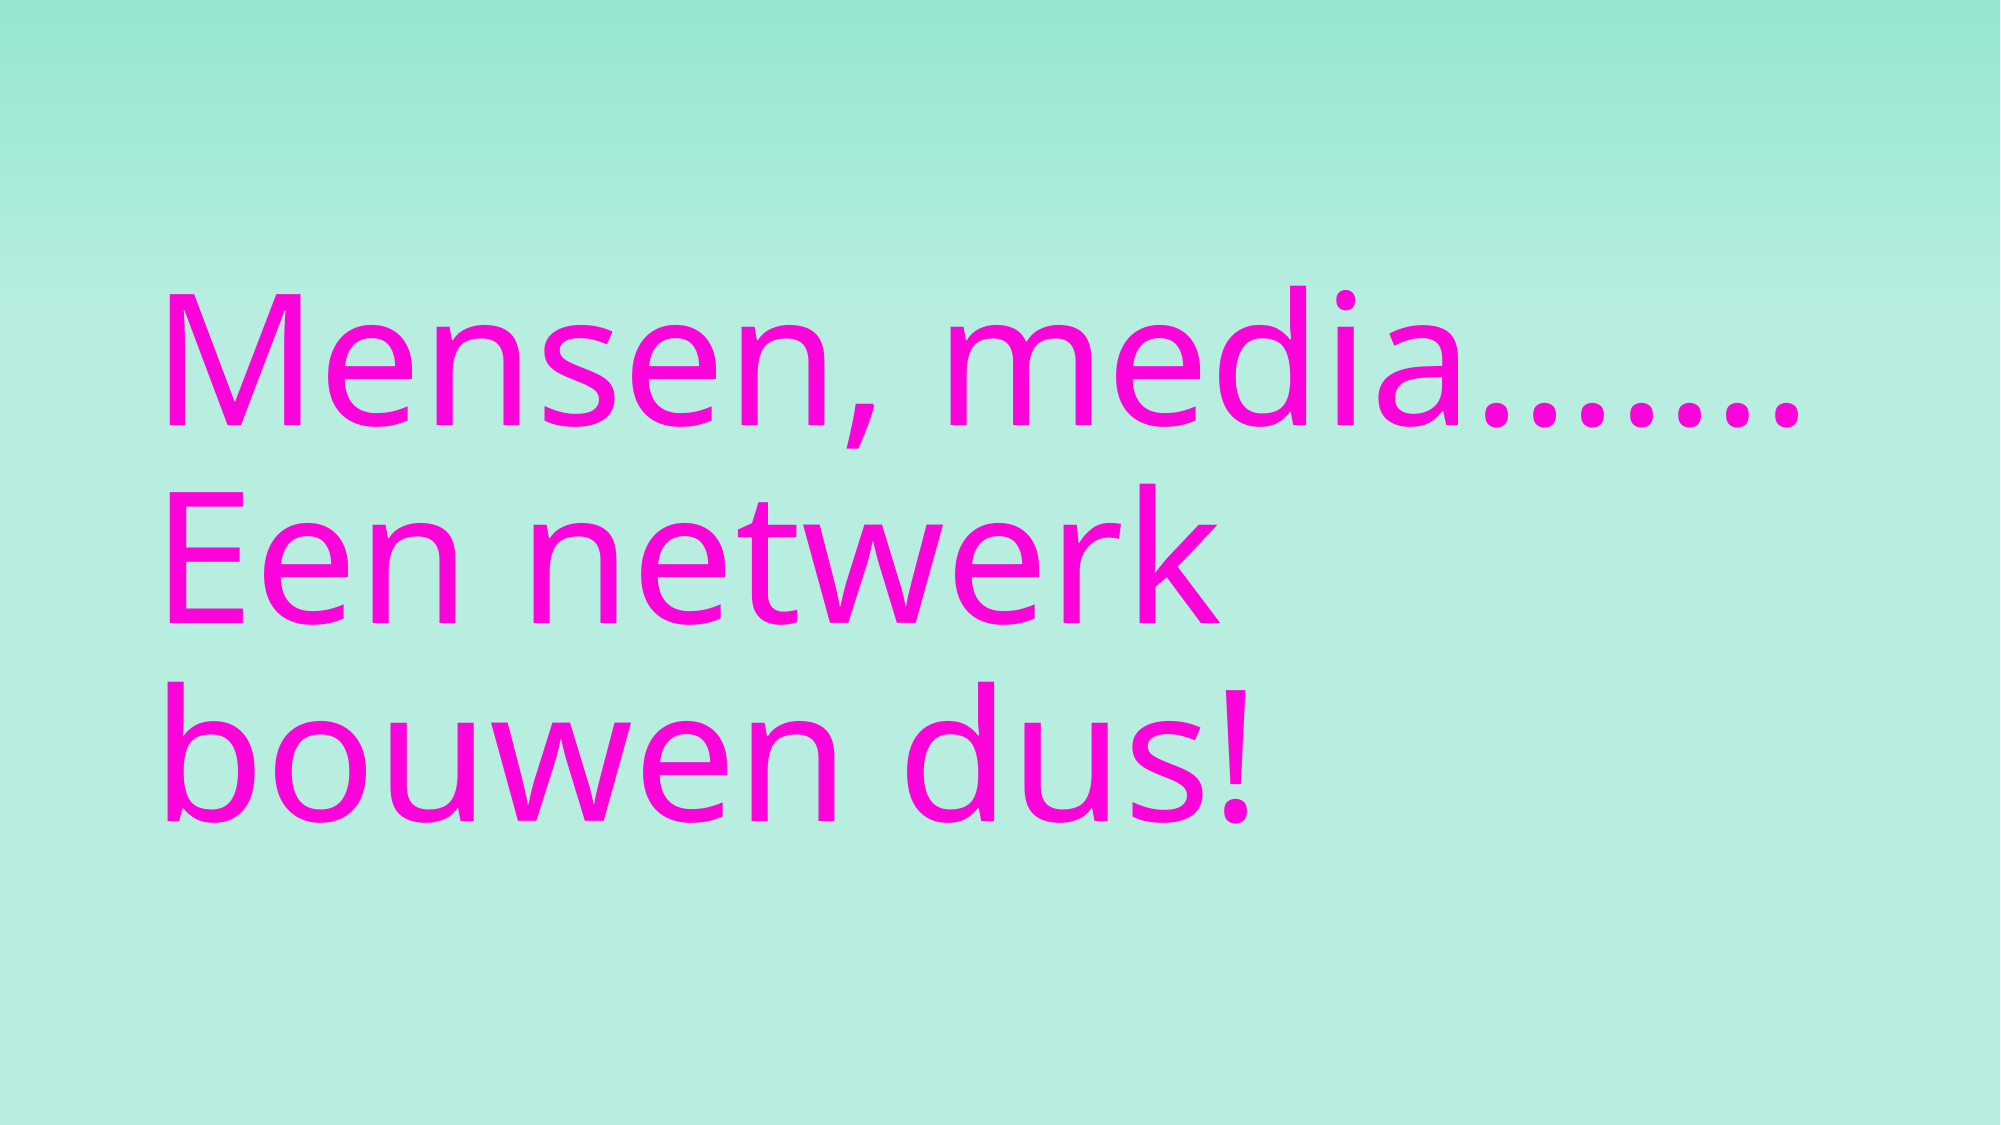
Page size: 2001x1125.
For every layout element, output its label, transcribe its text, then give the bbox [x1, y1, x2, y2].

title Mensen, media……. Een netwerk bouwen dus! [137, 59, 1863, 278]
